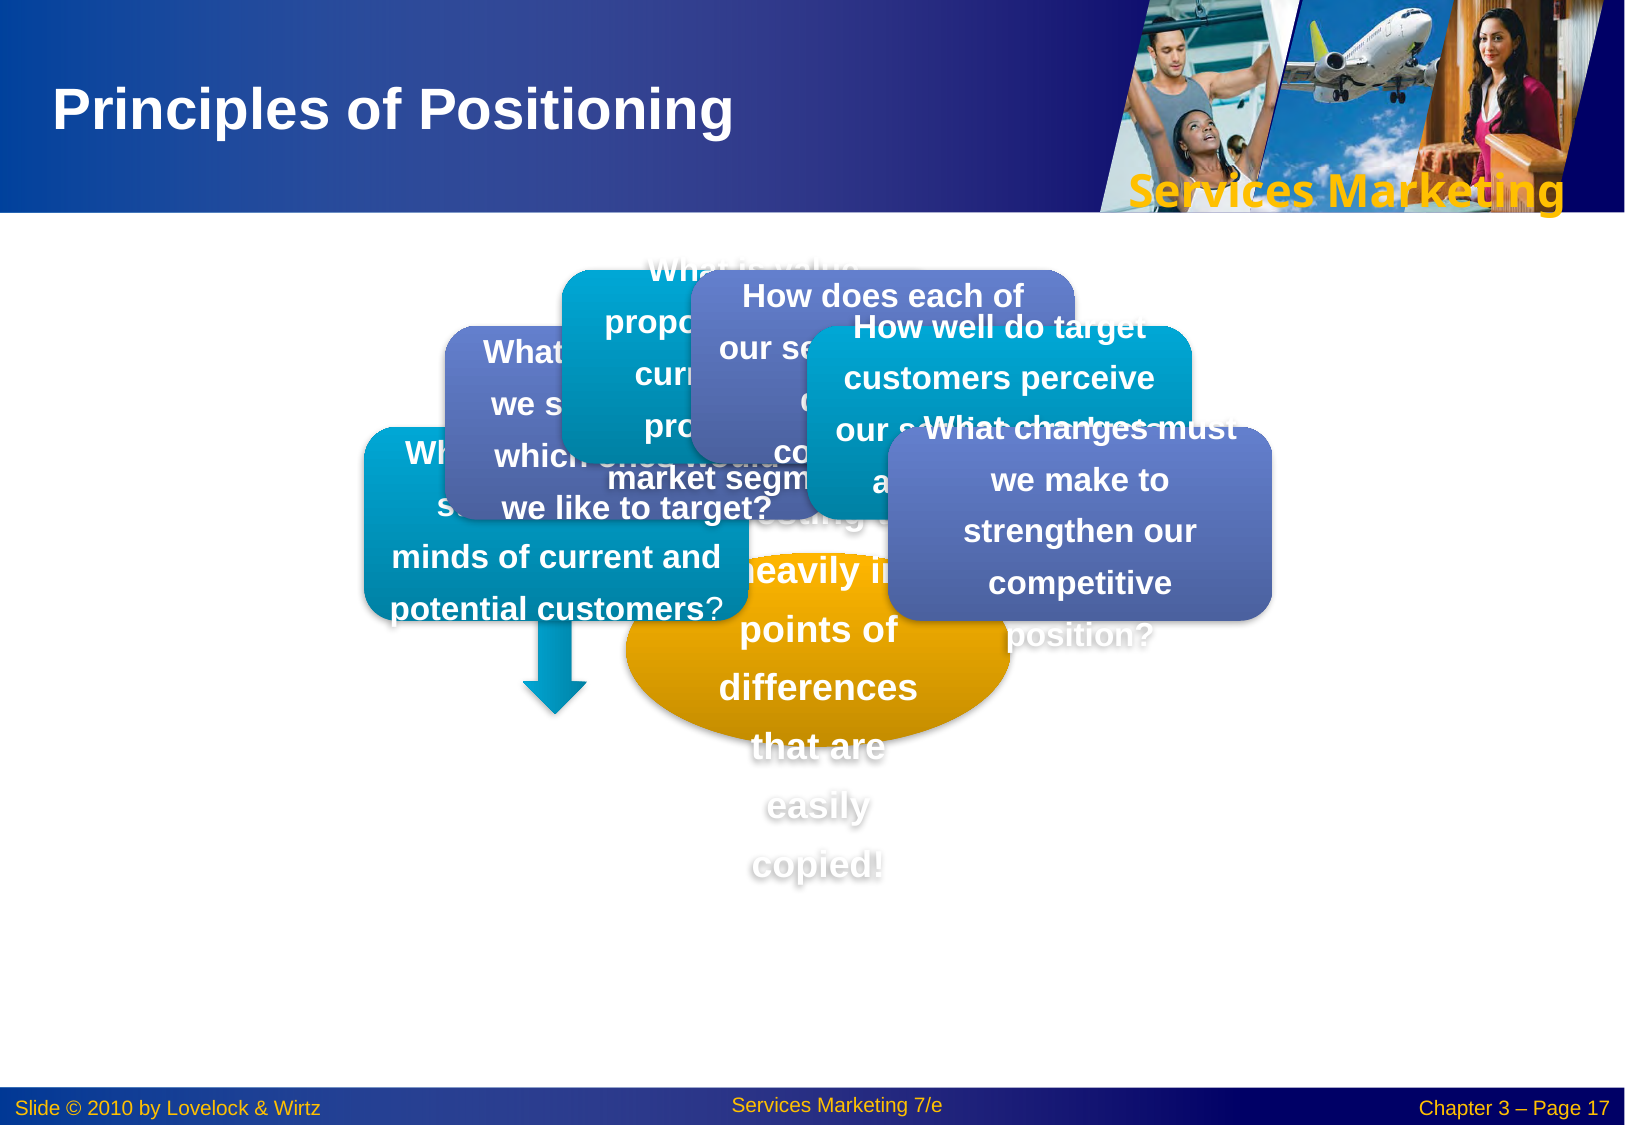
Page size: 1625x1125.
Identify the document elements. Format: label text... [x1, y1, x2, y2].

picture [1162, 186, 1172, 192]
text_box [49, 262, 1588, 1038]
title Principles of Positioning [36, 37, 1088, 176]
picture [1546, 187, 1556, 202]
picture [1100, 0, 1604, 213]
